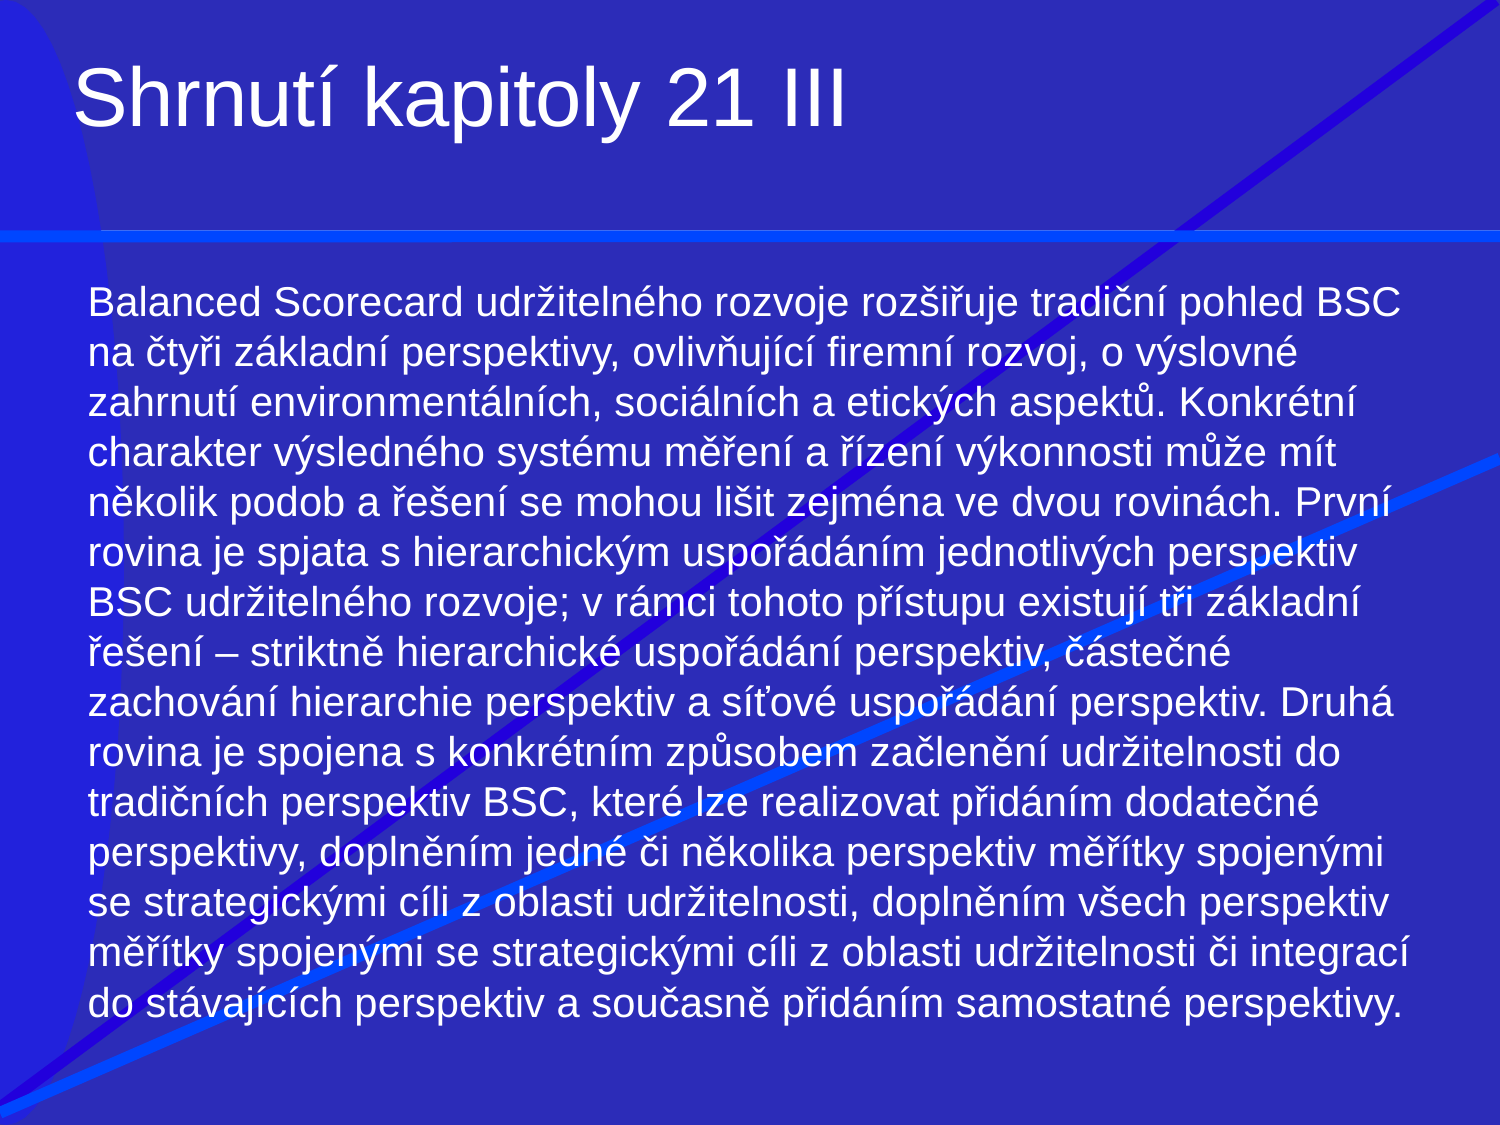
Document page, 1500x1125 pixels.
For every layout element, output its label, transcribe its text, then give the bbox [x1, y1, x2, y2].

list Balanced Scorecard udržitelného rozvoje rozšiřuje tradiční pohled BSC na čtyři základní perspektivy, ovlivňující firemní rozvoj, o výslovné zahrnutí environmentálních, sociálních a etických aspektů. Konkrétní charakter výsledného systému měření a řízení výkonnosti může mít několik podob a řešení se mohou lišit zejména ve dvou rovinách. První rovina je spjata s hierarchickým uspořádáním jednotlivých perspektiv BSC udržitelného rozvoje; v rámci tohoto přístupu existují tři základní řešení – striktně hierarchické uspořádání perspektiv, částečné zachování hierarchie perspektiv a síťové uspořádání perspektiv. Druhá rovina je spojena s konkrétním způsobem začlenění udržitelnosti do tradičních perspektiv BSC, které lze realizovat přidáním dodatečné perspektivy, doplněním jedné či několika perspektiv měřítky spojenými se strategickými cíli z oblasti udržitelnosti, doplněním všech perspektiv měřítky spojenými se strategickými cíli z oblasti udržitelnosti či integrací do stávajících perspektiv a současně přidáním samostatné perspektivy. [87, 275, 1413, 1033]
title Shrnutí kapitoly 21 III [72, 43, 1428, 145]
